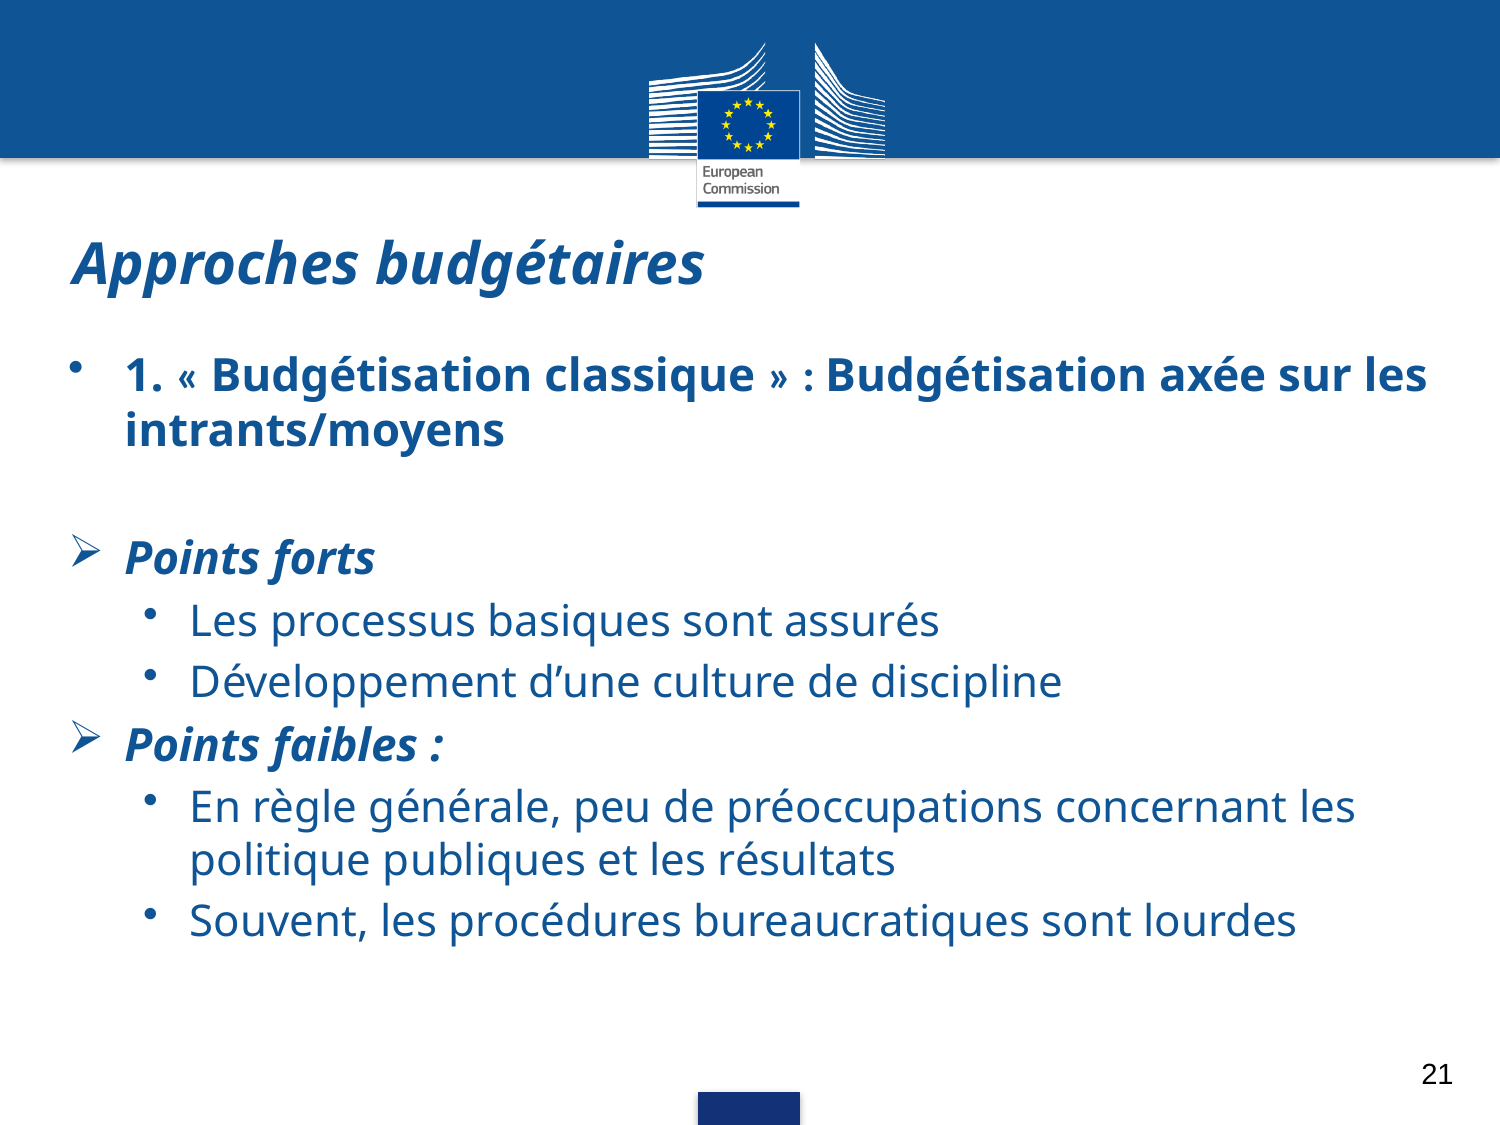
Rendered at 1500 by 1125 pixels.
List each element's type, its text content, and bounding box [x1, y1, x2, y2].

title Approches budgétaires [0, 196, 1430, 327]
picture [649, 42, 885, 196]
slide_number 21 [1406, 1019, 1471, 1098]
list 1. « Budgétisation classique » : Budgétisation axée sur les intrants/moyens Points forts Les processus basiques sont assurés Développement d’une culture de discipline Points faibles : En règle générale, peu de préoccupations concernant les politique publiques et les résultats Souvent, les procédures bureaucratiques sont lourdes [52, 337, 1460, 1039]
